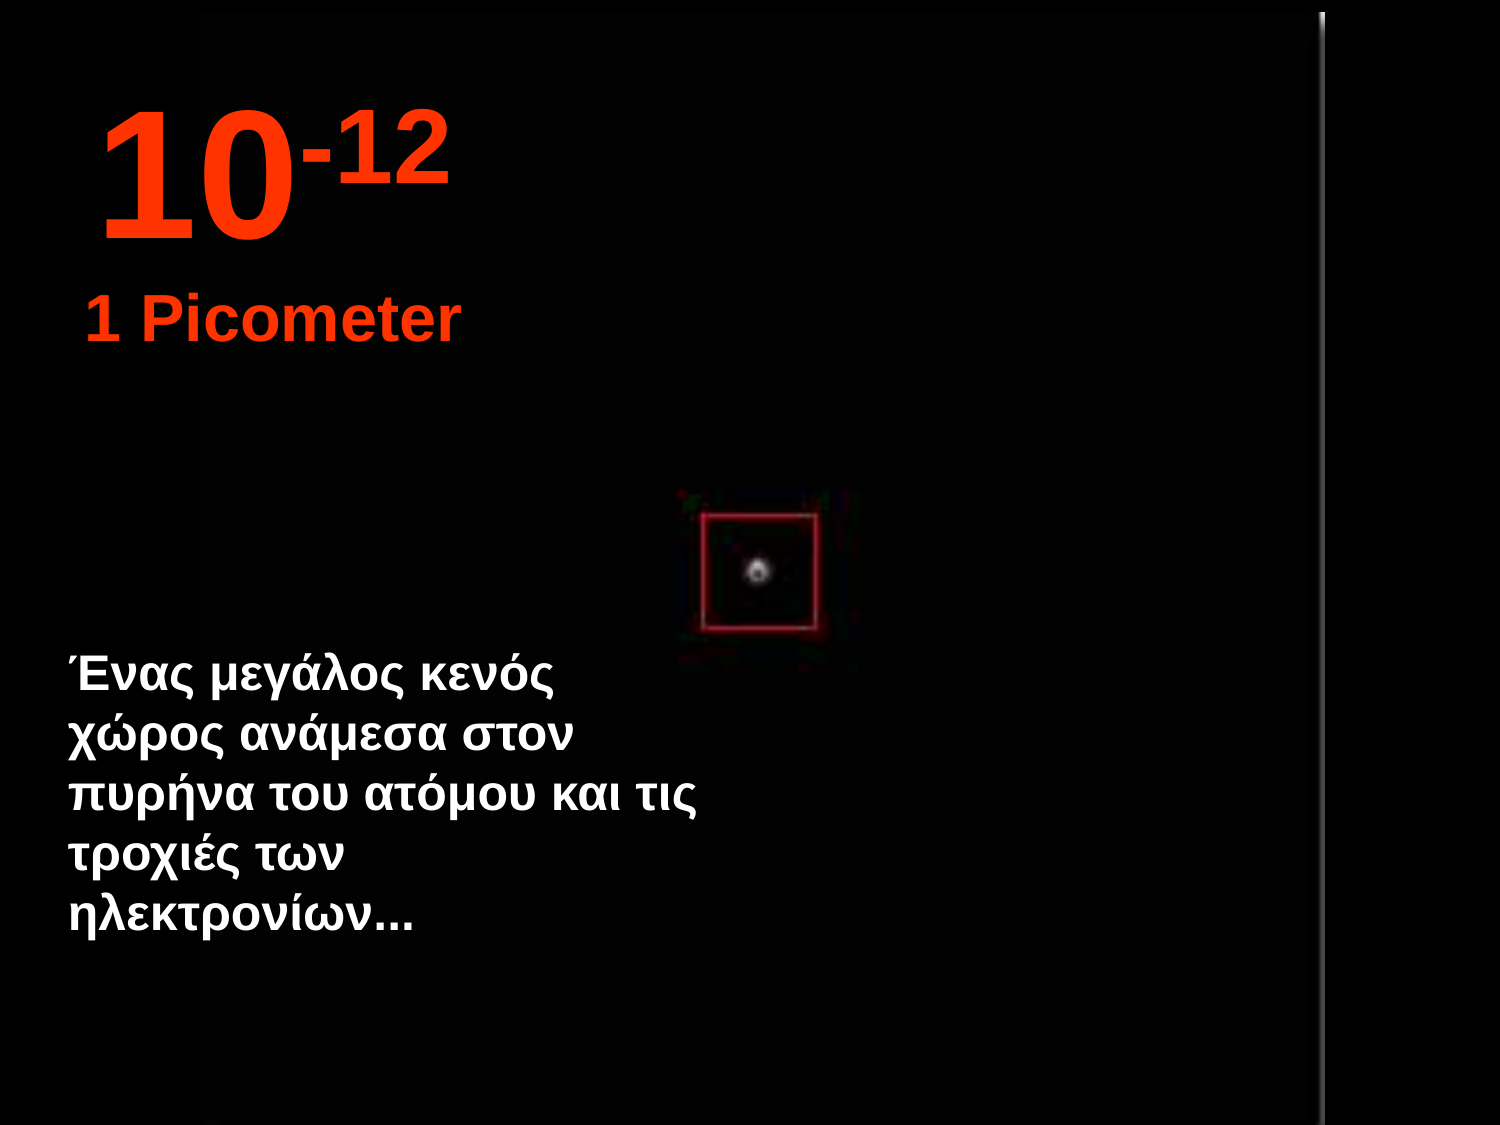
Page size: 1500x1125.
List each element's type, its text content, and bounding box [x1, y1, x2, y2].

text_box 10-12 1 Picometer [70, 47, 194, 362]
text_box Ένας μεγάλος κενός χώρος ανάμεσα στον πυρήνα του ατόμου και τις τροχιές των ηλεκτρονίων... [53, 633, 194, 948]
picture [199, 12, 1326, 1125]
